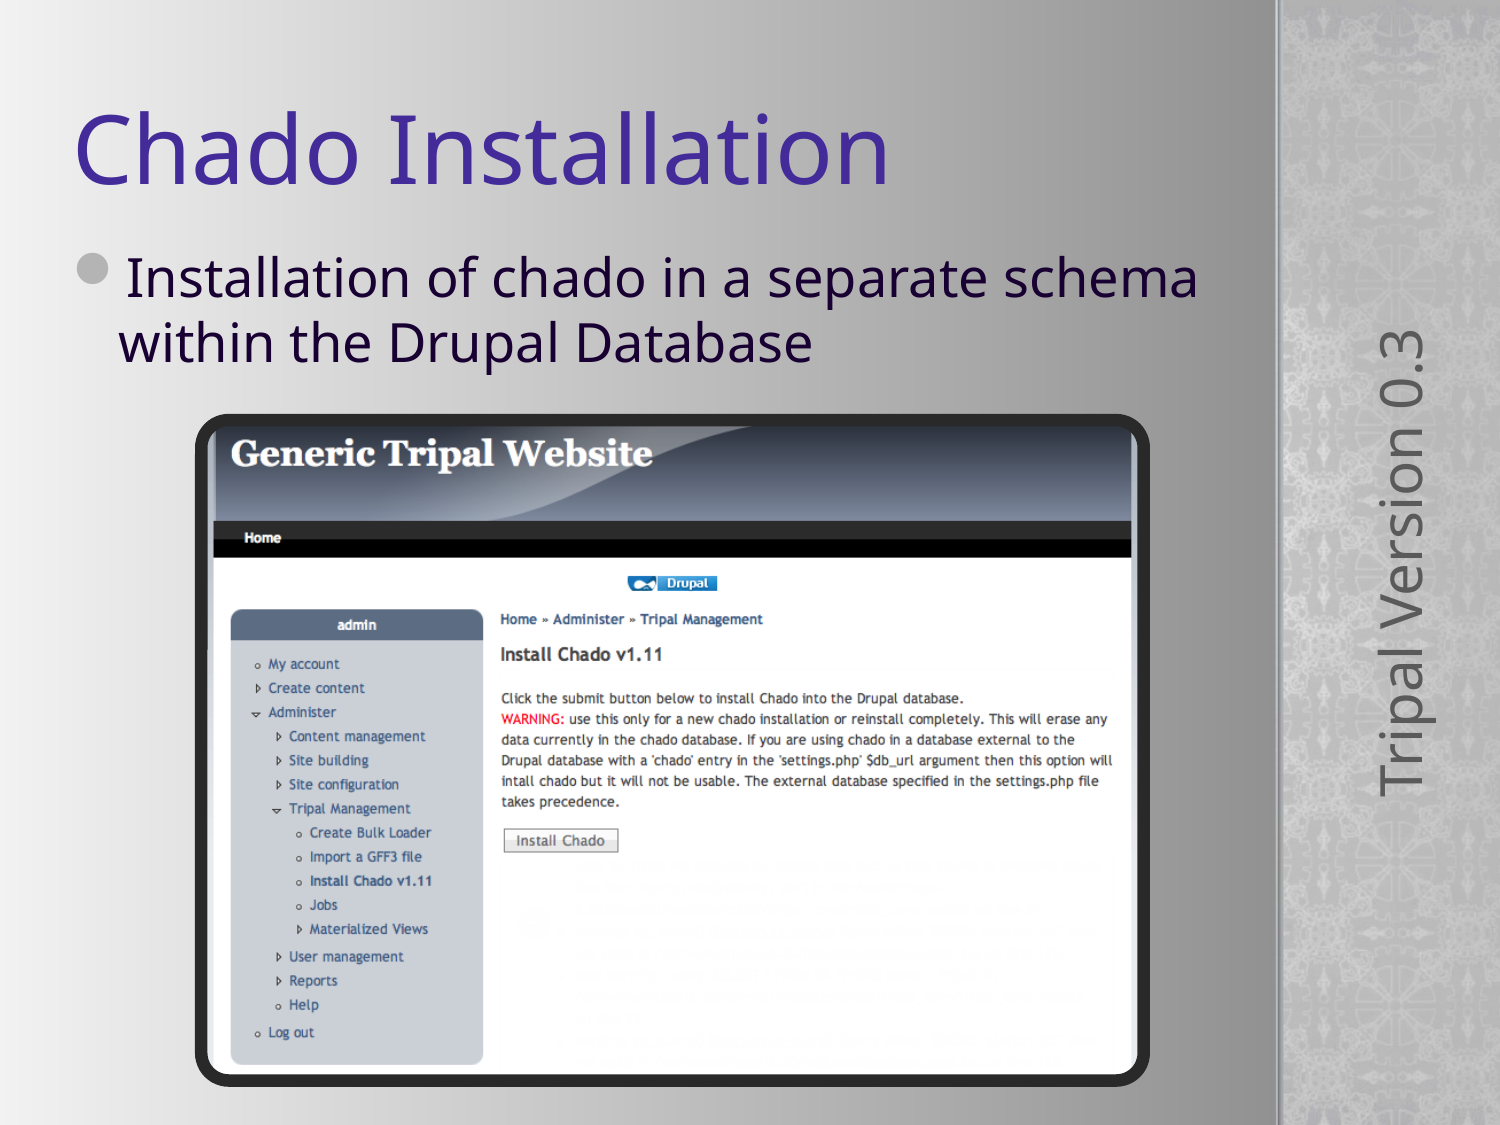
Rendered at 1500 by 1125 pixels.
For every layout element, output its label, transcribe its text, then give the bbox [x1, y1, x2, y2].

title Chado Installation [57, 86, 1220, 207]
list Installation of chado in a separate schema within the Drupal Database [57, 235, 1220, 978]
picture [200, 419, 1145, 1082]
picture [1275, 0, 1500, 1125]
